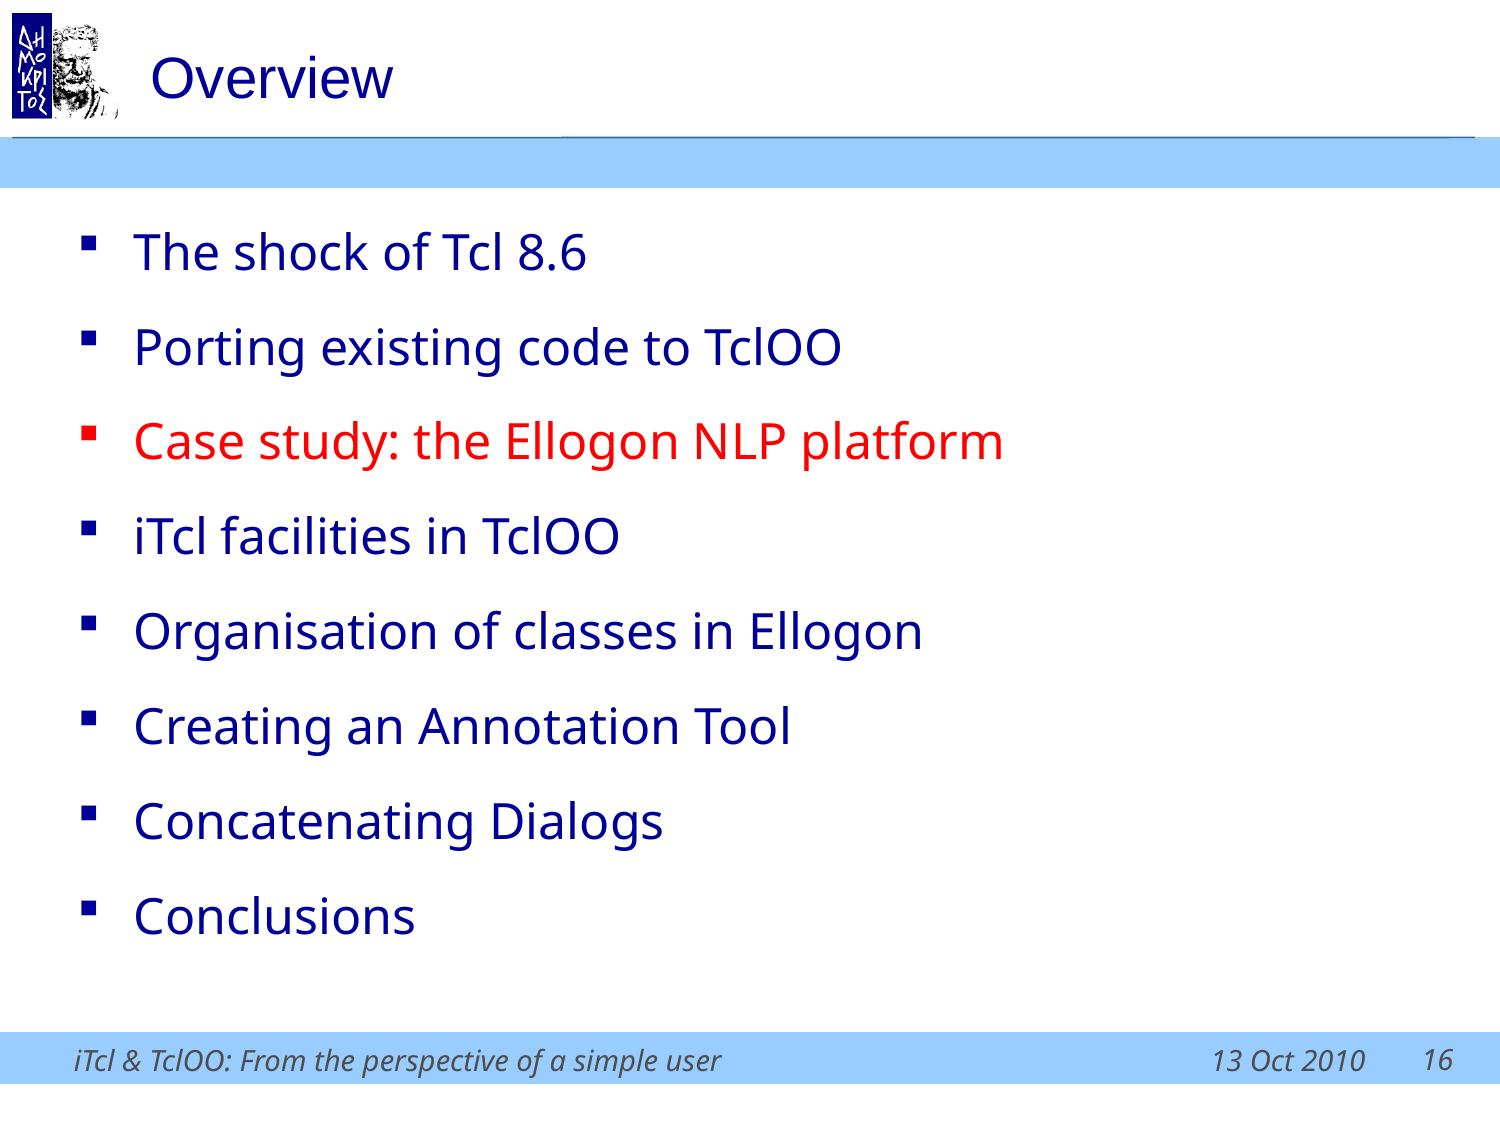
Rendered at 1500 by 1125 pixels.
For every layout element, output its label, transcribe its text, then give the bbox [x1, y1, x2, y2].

picture [11, 13, 118, 120]
title Overview [135, 12, 1476, 138]
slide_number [1190, 1034, 1381, 1086]
list The shock of Tcl 8.6 Porting existing code to TclOO Case study: the Ellogon NLP platform iTcl facilities in TclOO Organisation of classes in Ellogon Creating an Annotation Tool Concatenating Dialogs Conclusions [62, 212, 1438, 1001]
footer iTcl & TclOO: From the perspective of a simple user [58, 1034, 1190, 1086]
slide_number 16 [1399, 1033, 1476, 1084]
